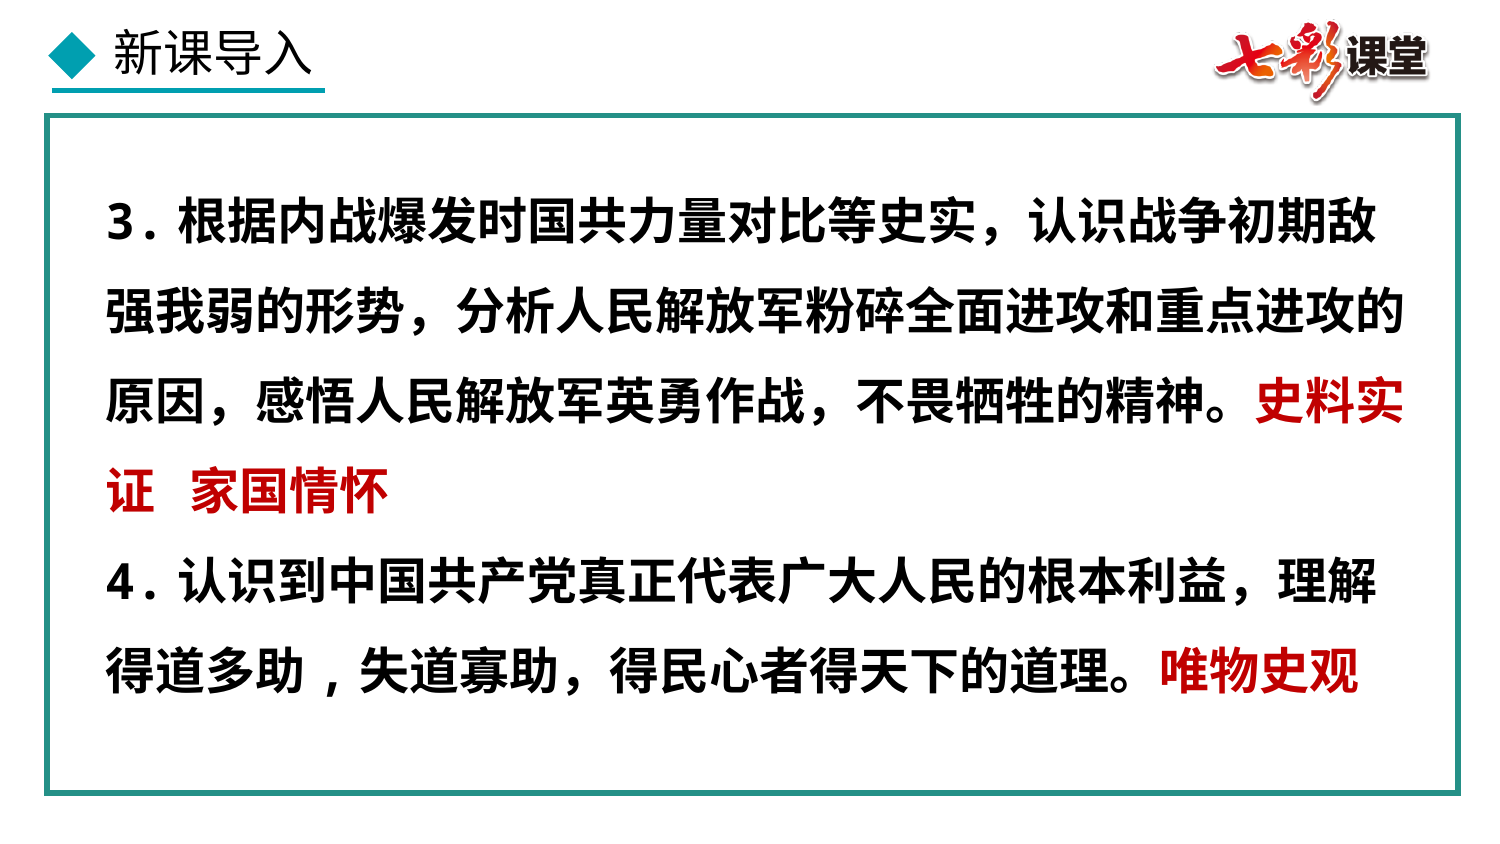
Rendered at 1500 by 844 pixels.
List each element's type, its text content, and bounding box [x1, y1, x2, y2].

picture [1210, 15, 1434, 106]
text_box 3.根据内战爆发时国共力量对比等史实，认识战争初期敌强我弱的形势，分析人民解放军粉碎全面进攻和重点进攻的原因，感悟人民解放军英勇作战，不畏牺牲的精神。史料实证 家国情怀 4.认识到中国共产党真正代表广大人民的根本利益，理解得道多助,失道寡助，得民心者得天下的道理。唯物史观 [90, 151, 1430, 707]
